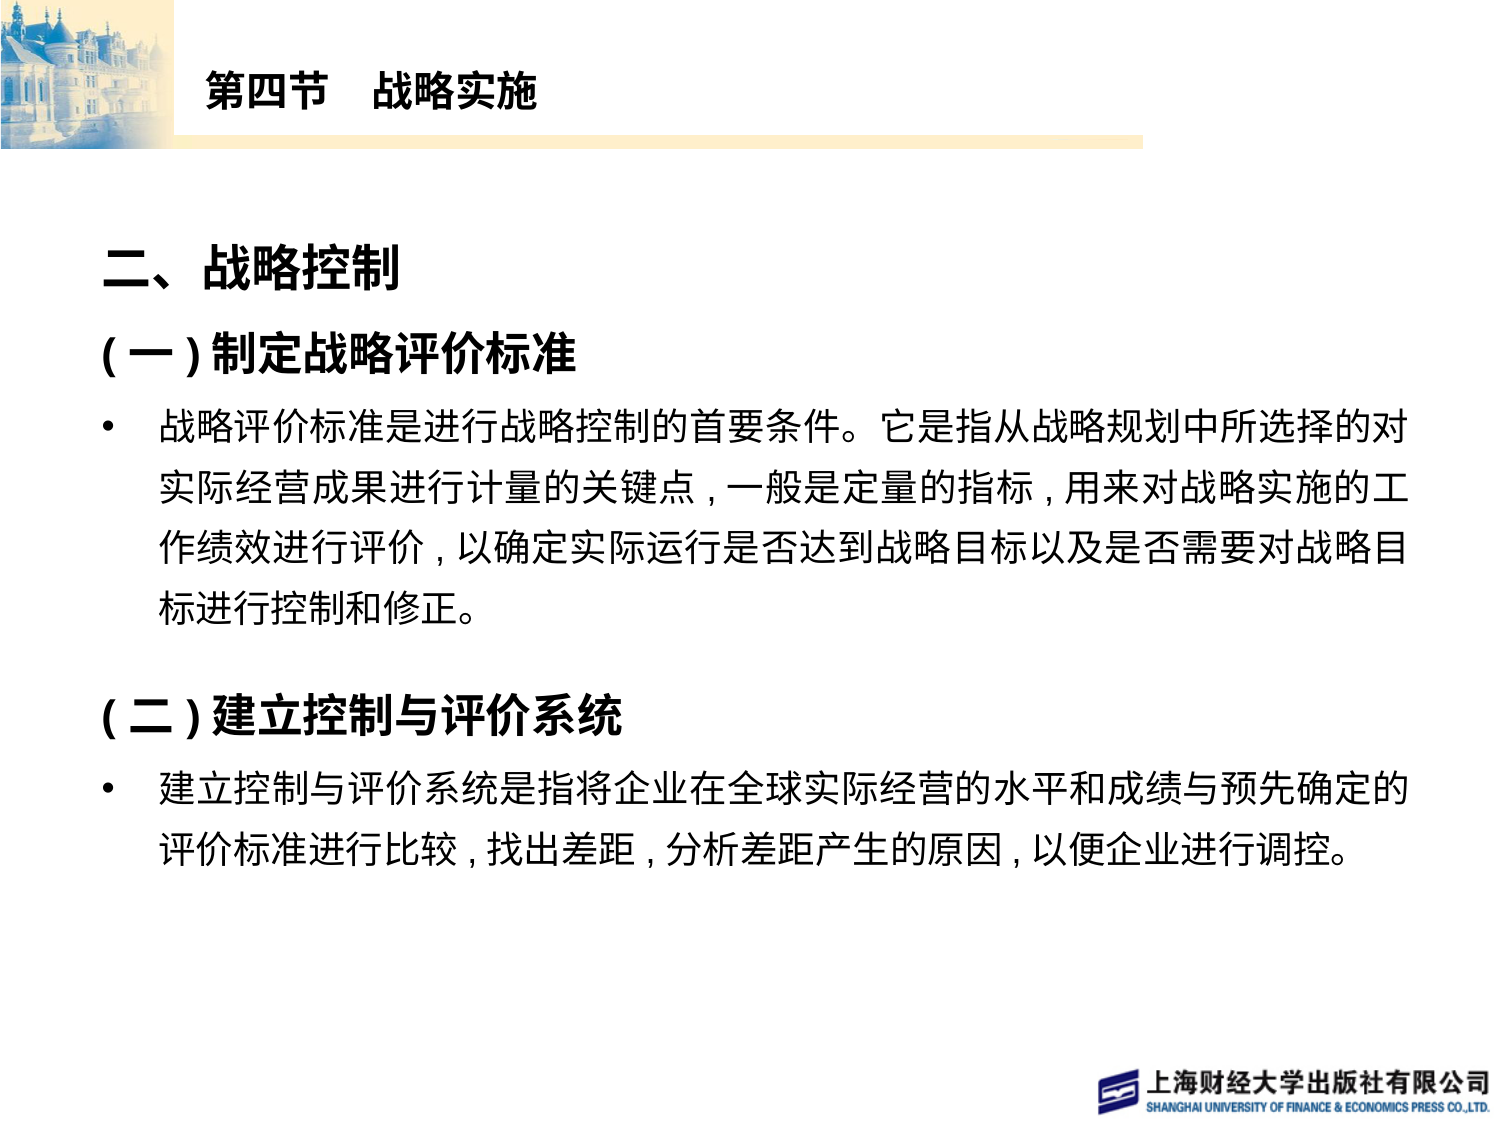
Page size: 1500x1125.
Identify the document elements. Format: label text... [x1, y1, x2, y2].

picture [1097, 1065, 1494, 1120]
list 二、战略控制 (一)制定战略评价标准 战略评价标准是进行战略控制的首要条件。它是指从战略规划中所选择的对实际经营成果进行计量的关键点,一般是定量的指标,用来对战略实施的工作绩效进行评价,以确定实际运行是否达到战略目标以及是否需要对战略目标进行控制和修正。 (二)建立控制与评价系统 建立控制与评价系统是指将企业在全球实际经营的水平和成绩与预先确定的评价标准进行比较,找出差距,分析差距产生的原因,以便企业进行调控。 [86, 207, 1425, 1071]
title 第四节 战略实施 [189, 36, 1262, 143]
picture [0, 0, 1143, 149]
